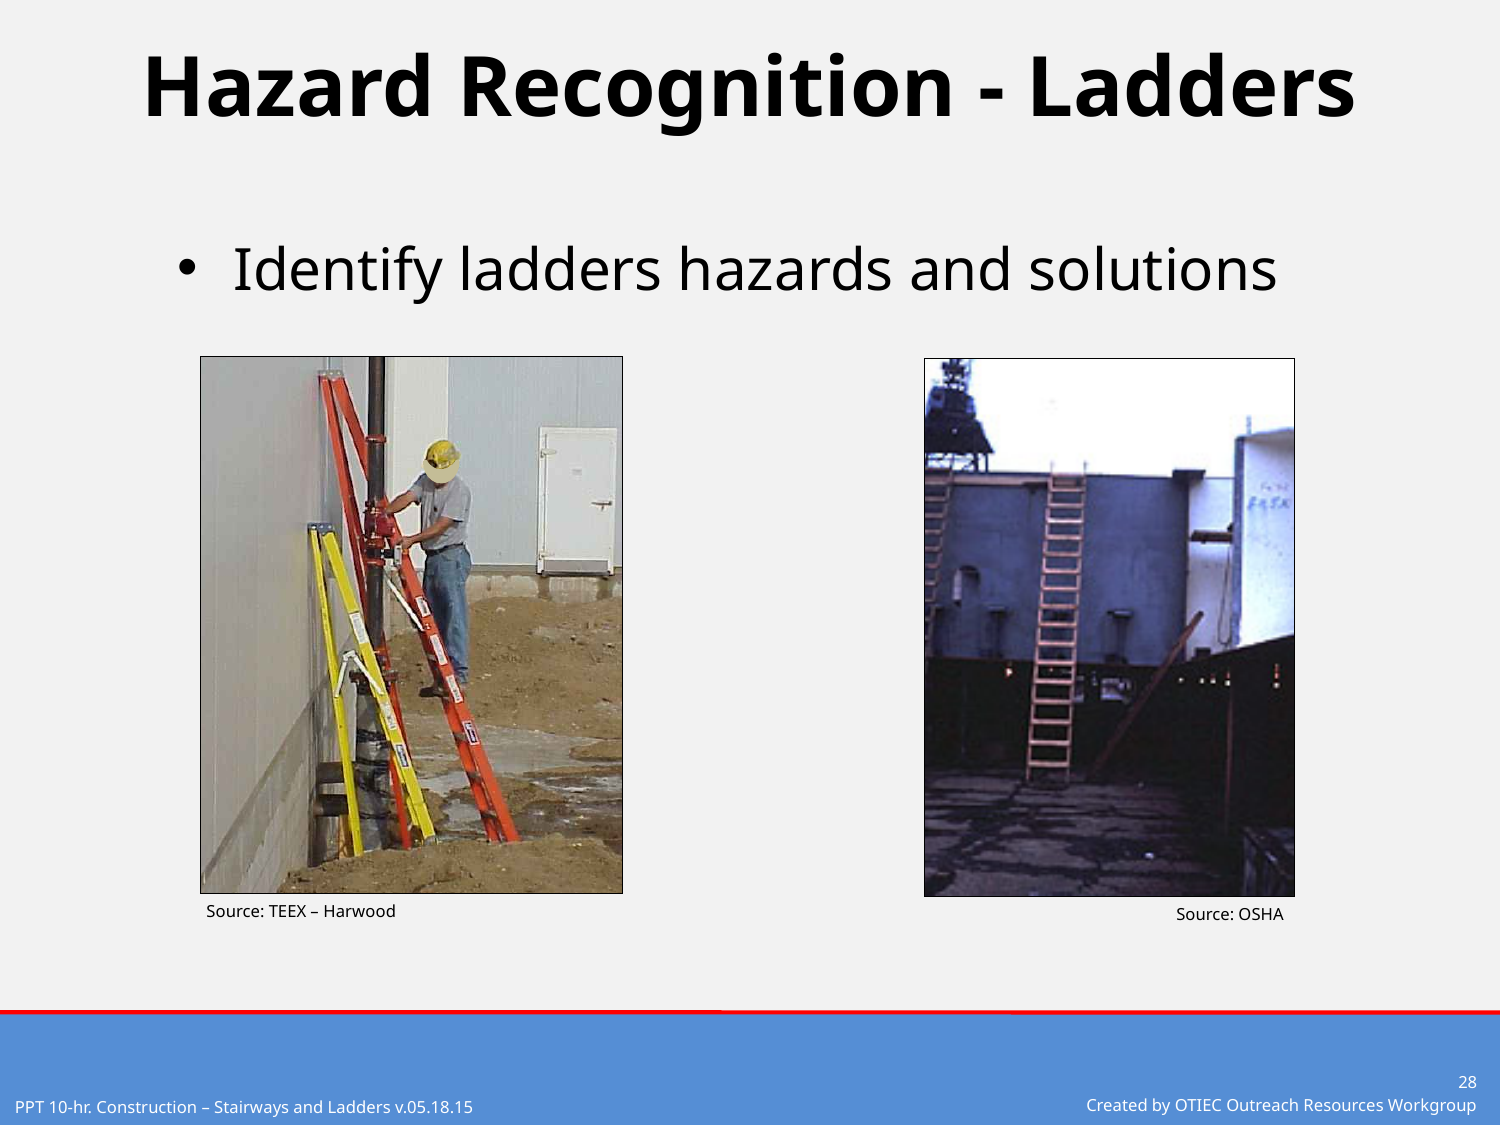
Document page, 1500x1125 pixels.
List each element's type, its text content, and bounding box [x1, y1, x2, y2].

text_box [199, 356, 624, 895]
list Identify ladders hazards and solutions [162, 225, 1413, 355]
title Hazard Recognition - Ladders [0, 37, 1500, 225]
text_box Source: OSHA [1011, 901, 1299, 932]
text_box Source: TEEX – Harwood [191, 893, 472, 929]
picture [924, 358, 1295, 897]
